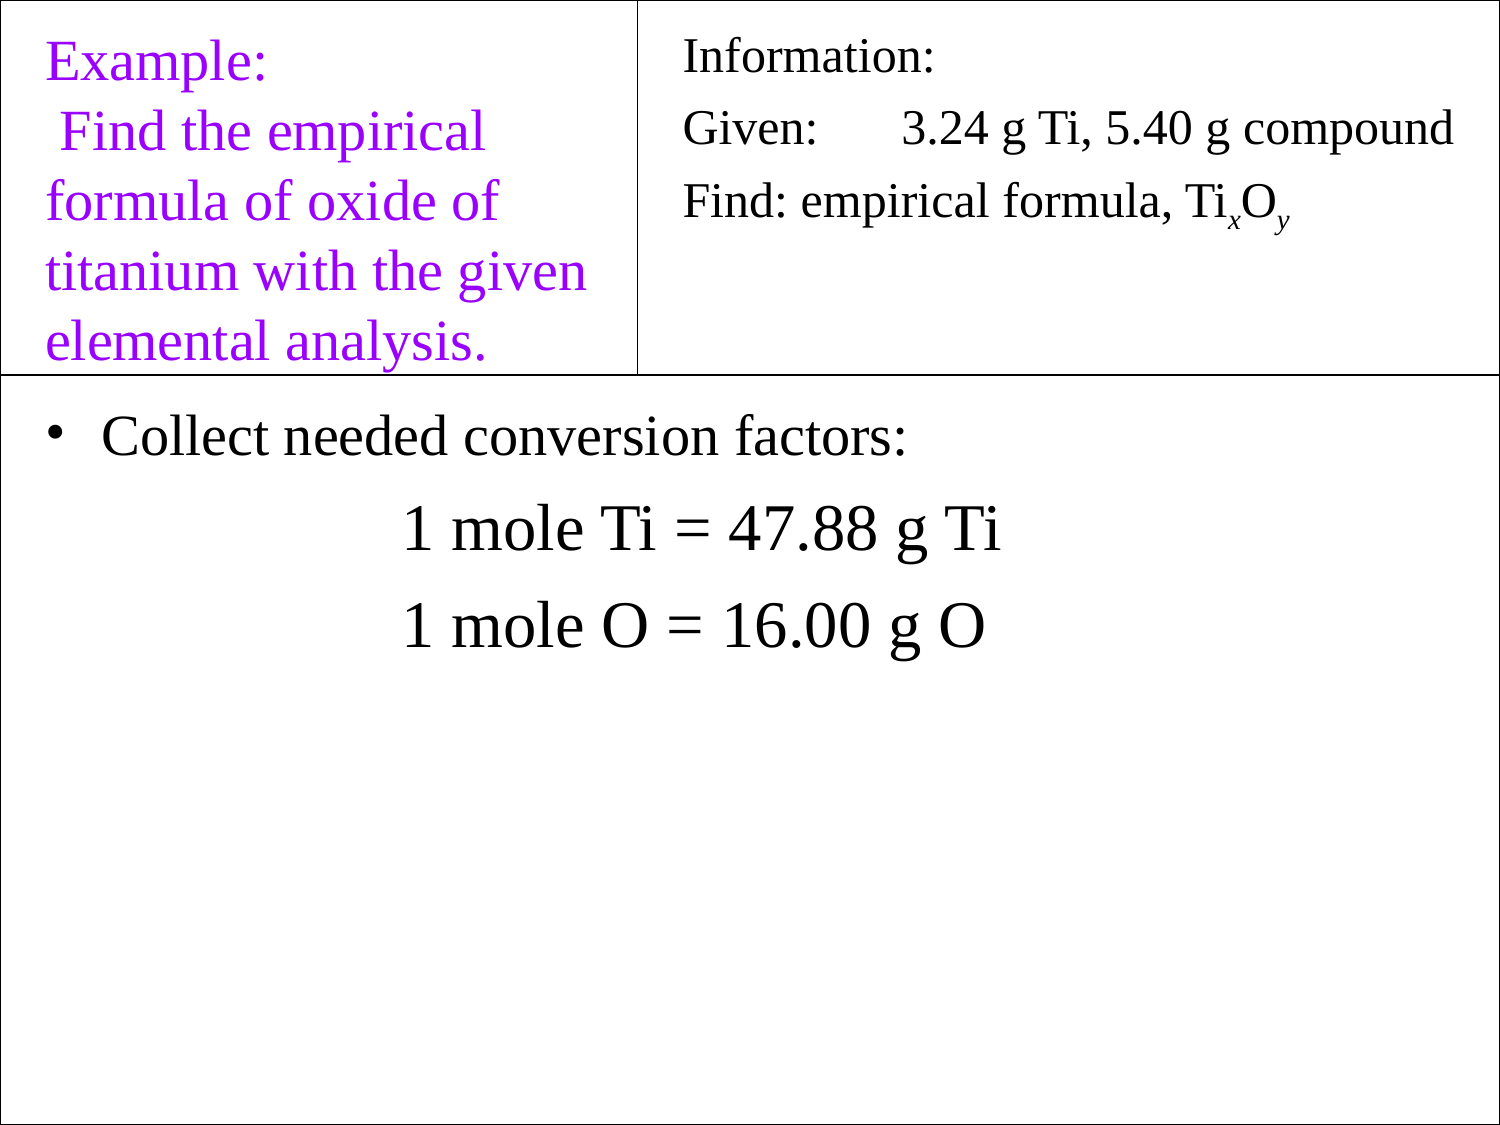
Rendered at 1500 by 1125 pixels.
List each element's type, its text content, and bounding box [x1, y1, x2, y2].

text_box Information: Given: 3.24 g Ti, 5.40 g compound Find: empirical formula, TixOy [638, 0, 1500, 375]
text_box Collect needed conversion factors: 1 mole Ti = 47.88 g Ti 1 mole O = 16.00 g O [0, 375, 1500, 1125]
text_box Example: Find the empirical formula of oxide of titanium with the given elemental analysis. [0, 0, 638, 375]
